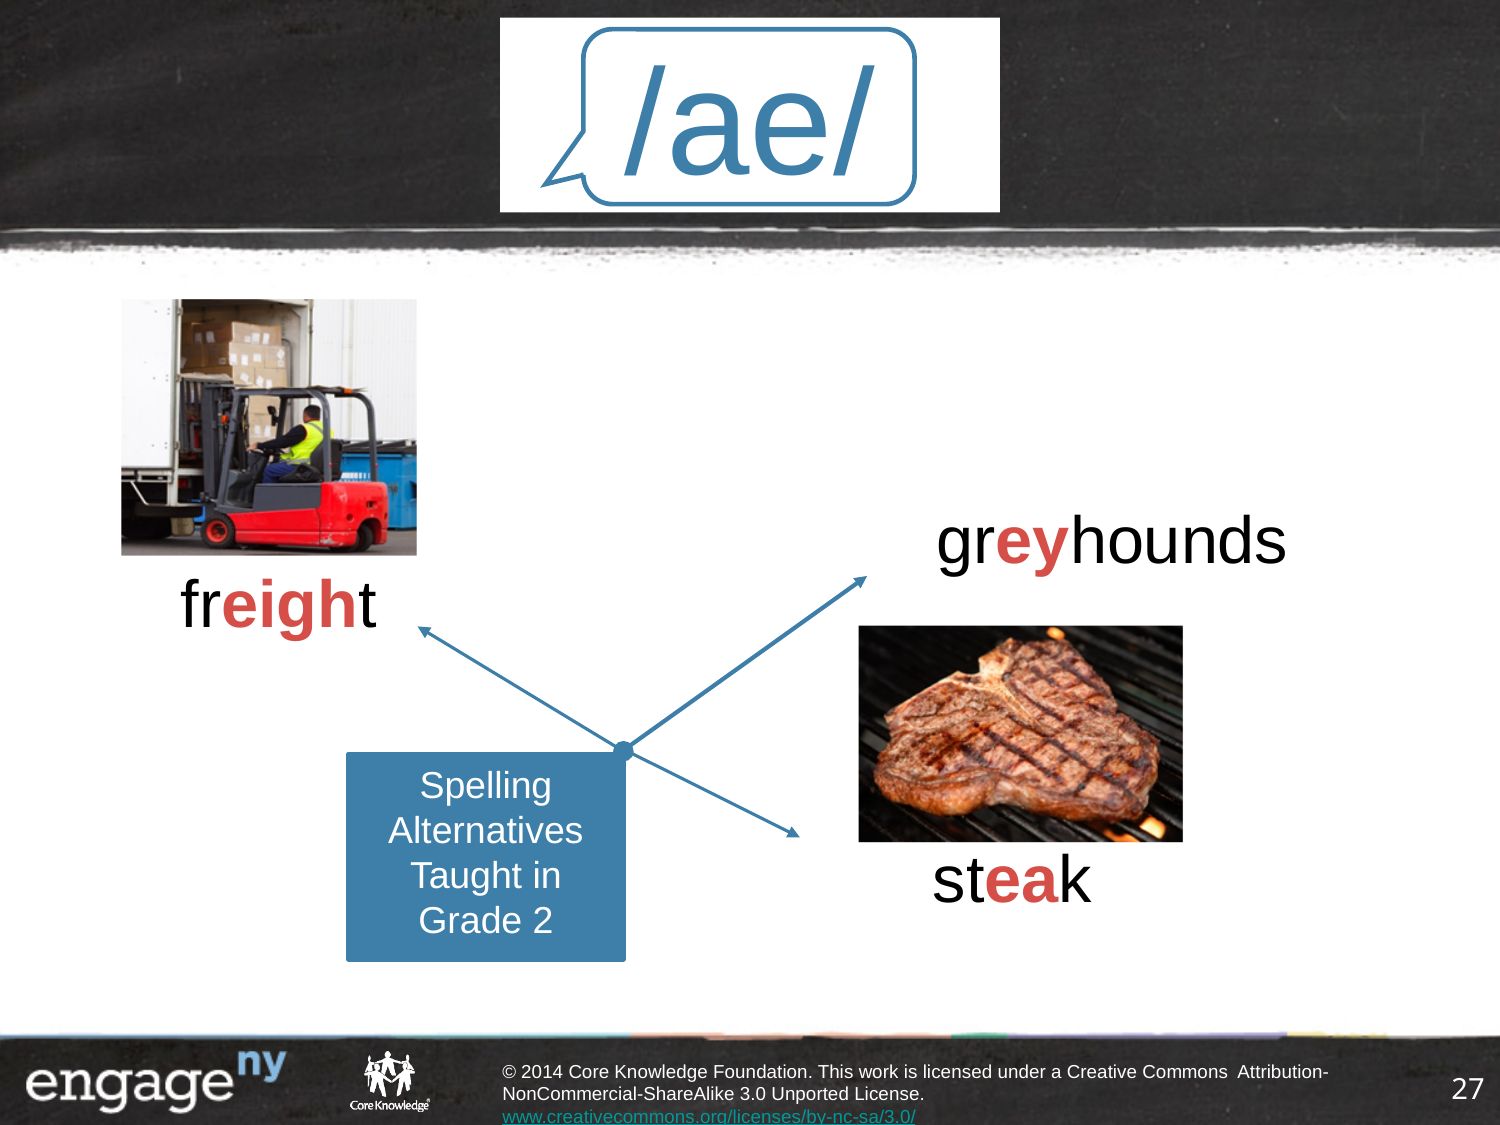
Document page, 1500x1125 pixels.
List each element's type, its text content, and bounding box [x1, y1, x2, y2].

text_box freight [116, 562, 442, 663]
text_box steak [862, 837, 1163, 938]
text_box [348, 626, 801, 960]
slide_number 27 [1337, 1062, 1500, 1113]
picture [0, 0, 1500, 1125]
text_box greyhounds [900, 498, 1325, 599]
text_box [99, 500, 425, 600]
text_box /ae/ [500, 17, 1000, 213]
text_box [575, 987, 900, 1088]
text_box [545, 29, 915, 205]
